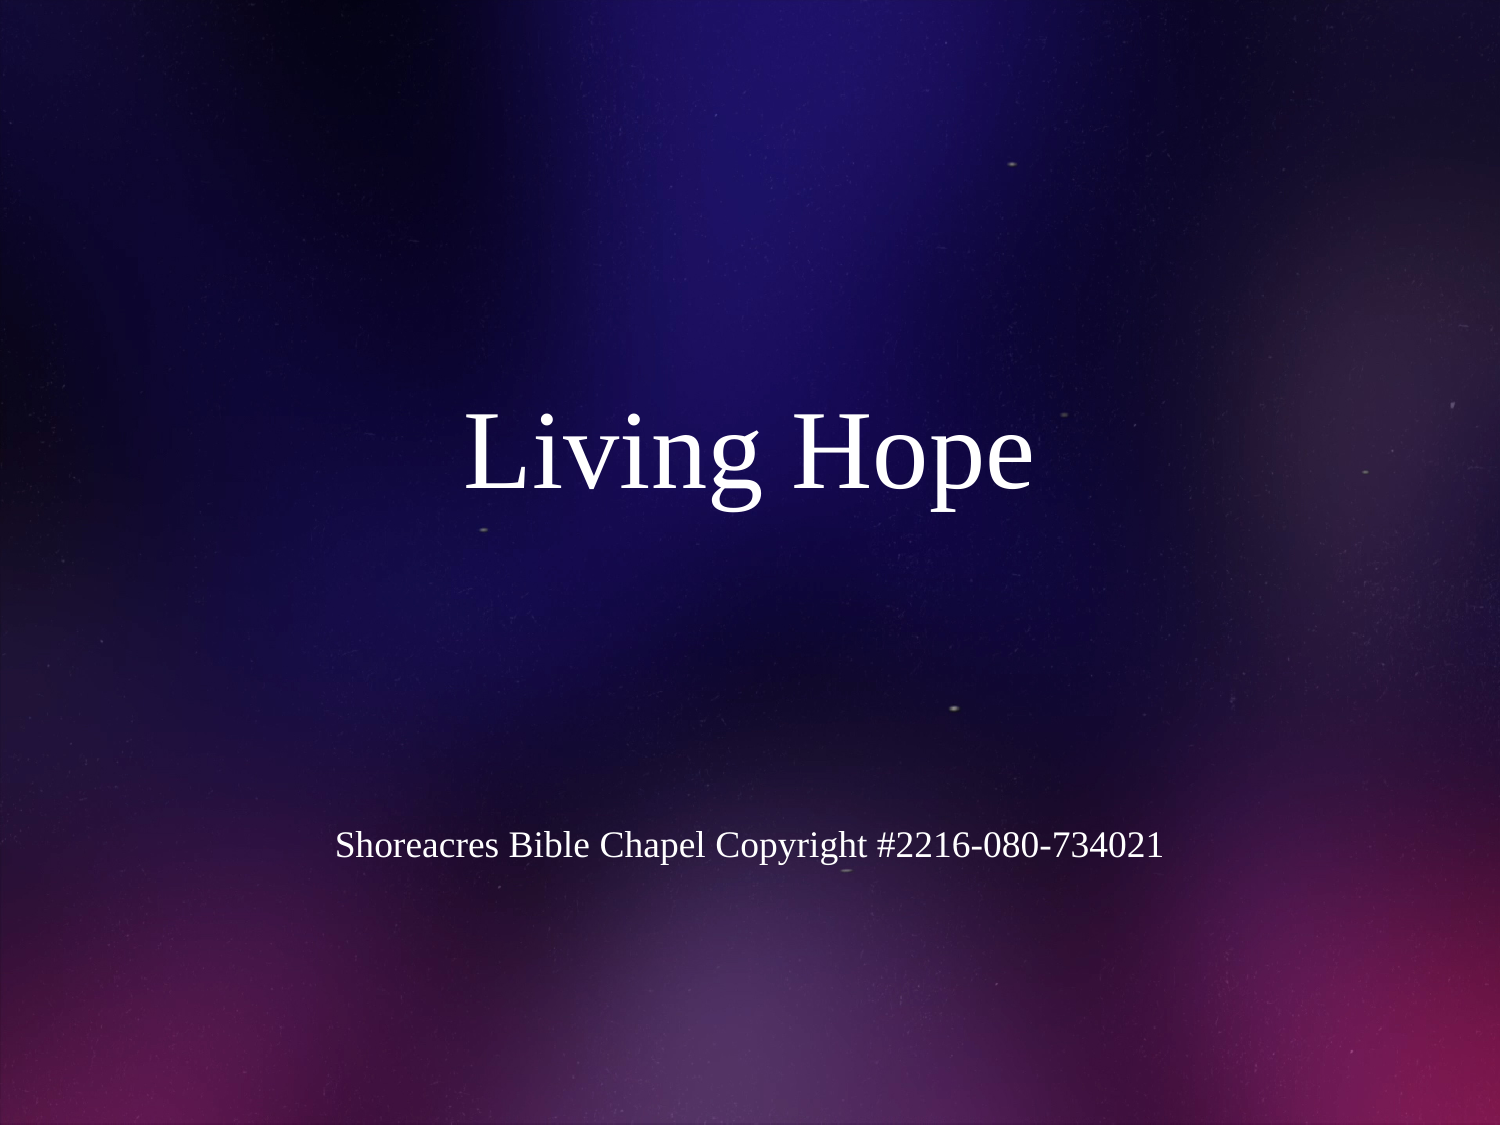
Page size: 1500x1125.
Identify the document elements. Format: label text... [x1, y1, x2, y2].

picture [0, 0, 1500, 1125]
subtitle Shoreacres Bible Chapel Copyright #2216-080-734021 [225, 812, 1275, 1100]
title Living Hope [112, 350, 1388, 538]
